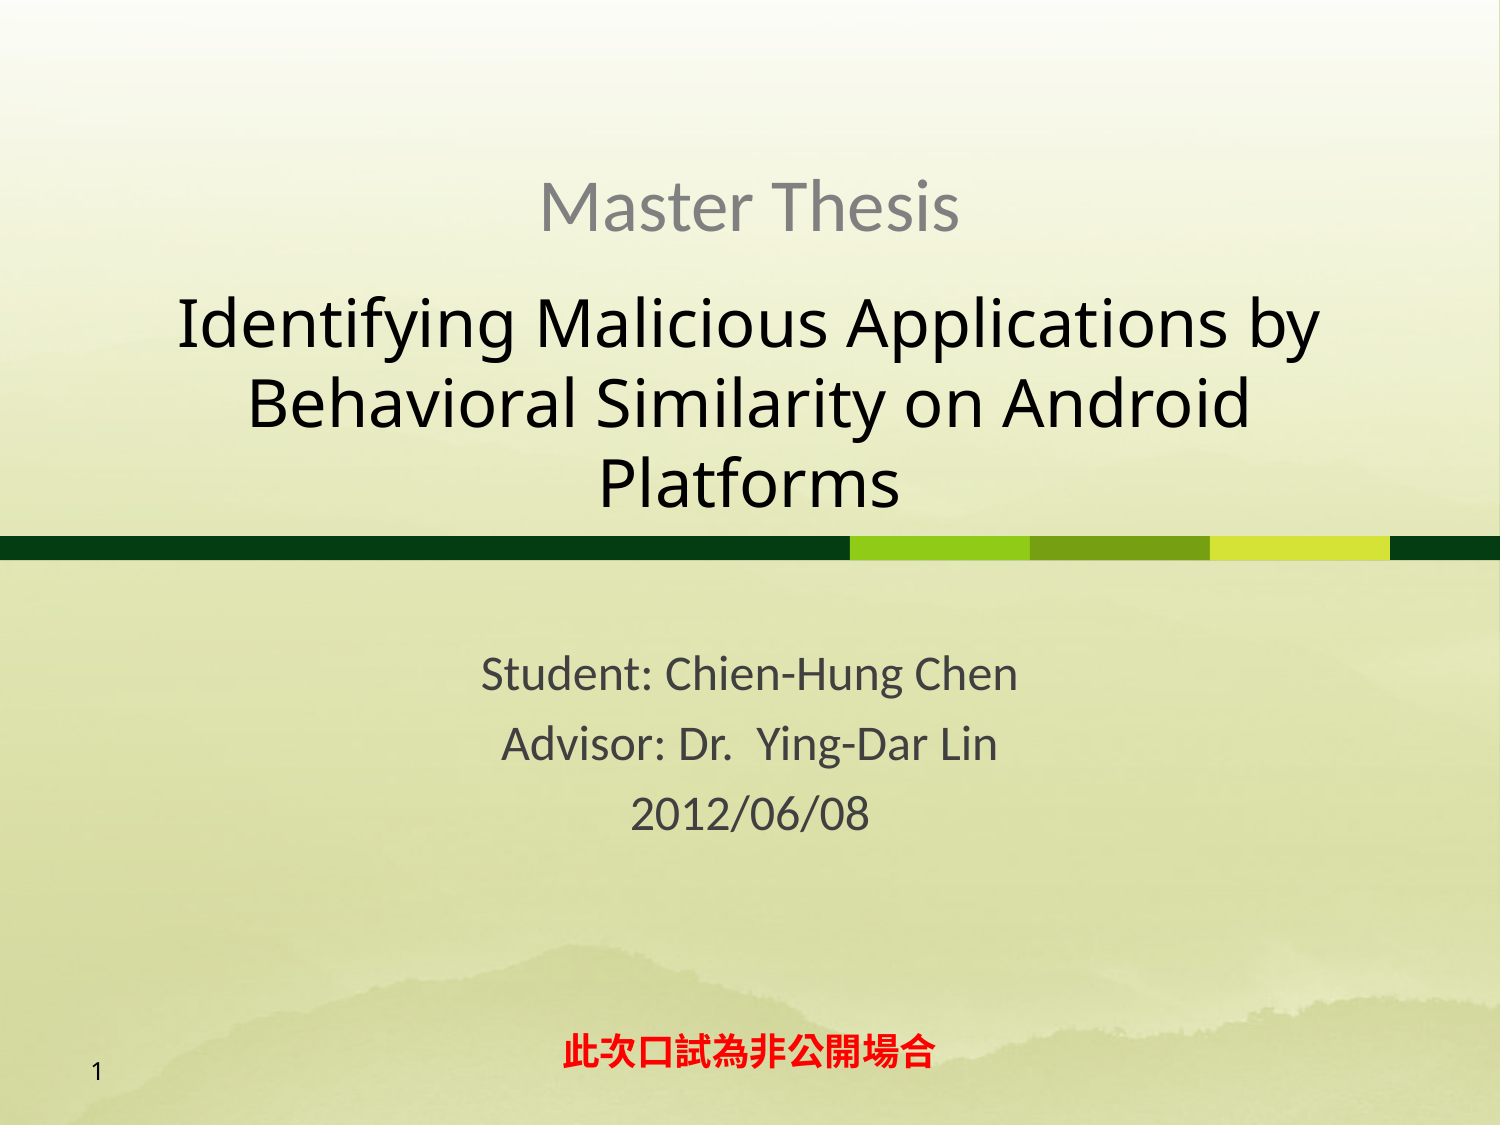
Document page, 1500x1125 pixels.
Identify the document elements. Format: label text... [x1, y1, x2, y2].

text_box Master Thesis [0, 149, 1500, 254]
text_box 此次口試為非公開場合 [547, 1020, 953, 1081]
title Identifying Malicious Applications by Behavioral Similarity on Android Platforms [99, 349, 1400, 529]
subtitle Student: Chien-Hung Chen Advisor: Dr. Ying-Dar Lin 2012/06/08 [225, 633, 1275, 882]
slide_number 1 [75, 1042, 426, 1103]
